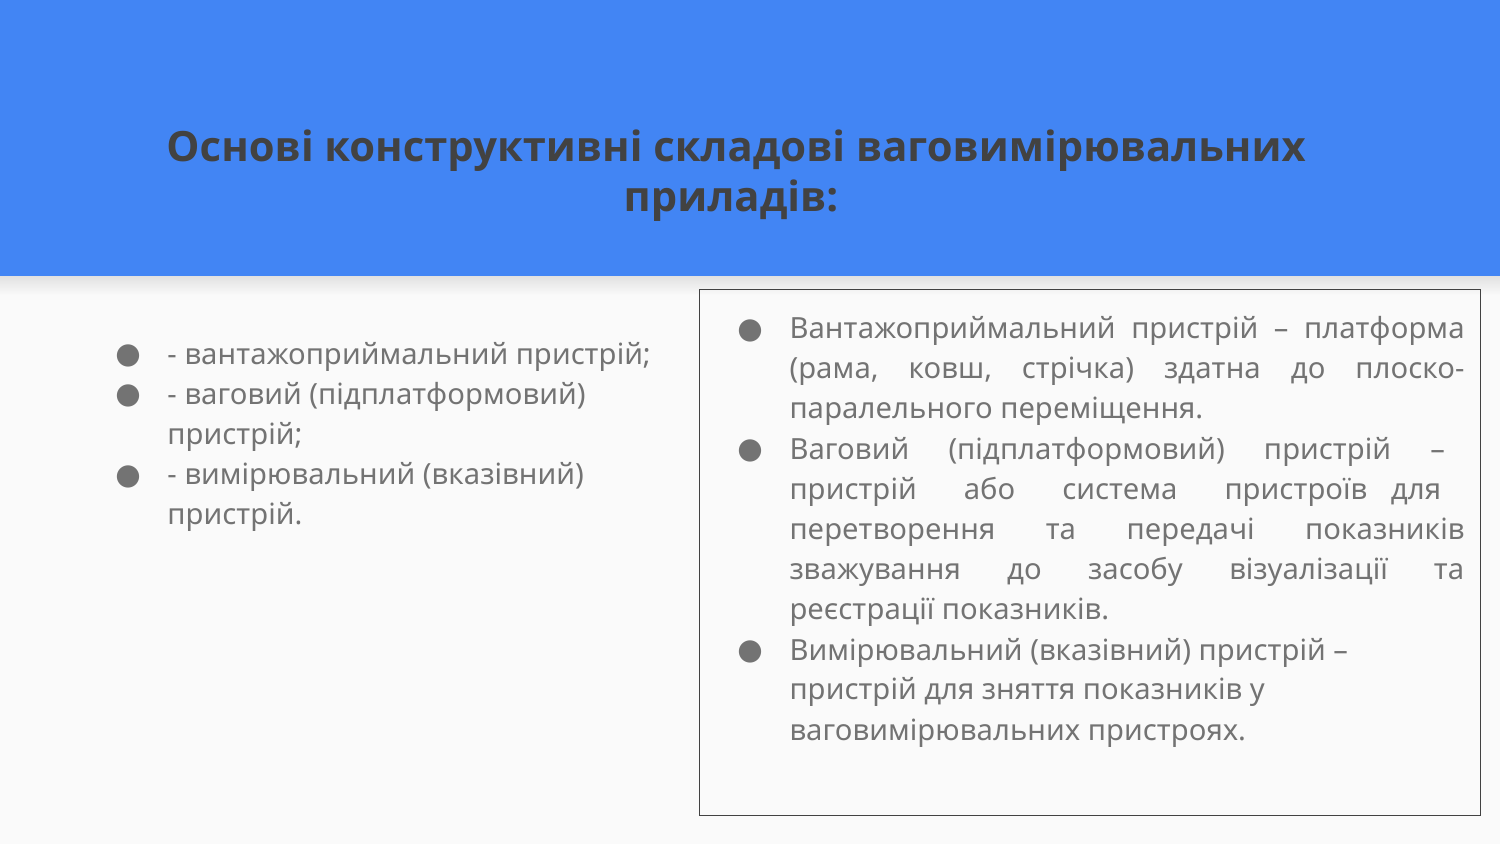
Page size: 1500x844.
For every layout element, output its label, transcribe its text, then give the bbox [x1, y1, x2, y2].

list Вантажоприймальний пристрій – платформа (рама, ковш, стрічка) здатна до плоско-паралельного переміщення. Ваговий (підплатформовий) пристрій – пристрій або система пристроїв для перетворення та передачі показників зважування до засобу візуалізації та реєстрації показників. Вимірювальний (вказівний) пристрій –пристрій для зняття показників у ваговимірювальних пристроях. [699, 289, 1481, 816]
title Основі конструктивні складові ваговимірювальних приладів: [62, 108, 1411, 235]
list - вантажоприймальний пристрій; - ваговий (підплатформовий) пристрій; - вимірювальний (вказівний) пристрій. [77, 314, 699, 506]
